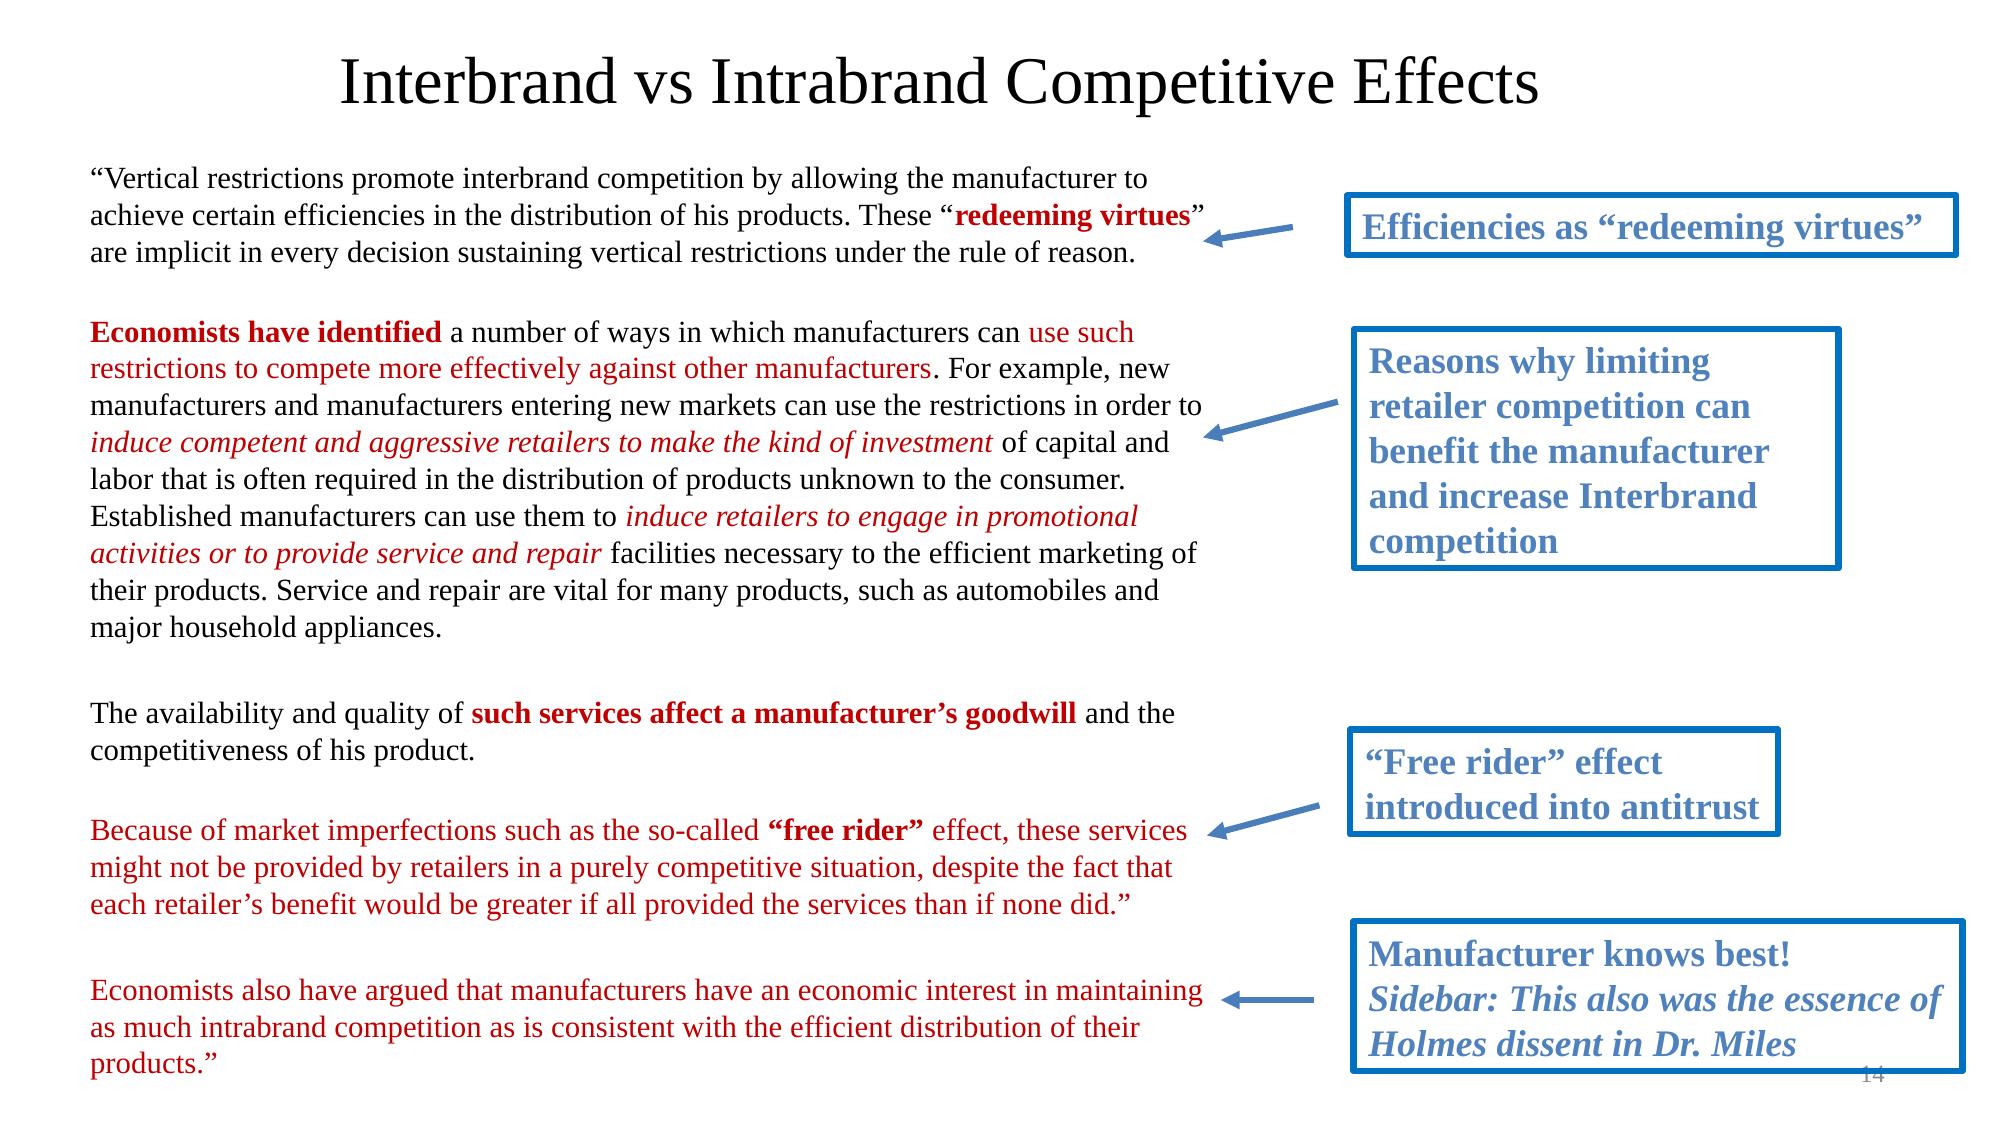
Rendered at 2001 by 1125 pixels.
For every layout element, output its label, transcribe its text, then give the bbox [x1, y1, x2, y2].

text_box “Free rider” effect introduced into antitrust [1349, 729, 1779, 835]
text_box Efficiencies as “redeeming virtues” [1347, 194, 1957, 255]
text_box Manufacturer knows best! Sidebar: This also was the essence of Holmes dissent in Dr. Miles [1353, 921, 1963, 1071]
slide_number 14 [1433, 1071, 1900, 1103]
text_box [1206, 805, 1320, 836]
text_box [1202, 226, 1294, 242]
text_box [1202, 401, 1339, 438]
list “Vertical restrictions promote interbrand competition by allowing the manufacturer to achieve certain efficiencies in the distribution of his products. These “redeeming virtues” are implicit in every decision sustaining vertical restrictions under the rule of reason. Economists have identified a number of ways in which manufacturers can use such restrictions to compete more effectively against other manufacturers. For example, new manufacturers and manufacturers entering new markets can use the restrictions in order to induce competent and aggressive retailers to make the kind of investment of capital and labor that is often required in the distribution of products unknown to the consumer. Established manufacturers can use them to induce retailers to engage in promotional activities or to provide service and repair facilities necessary to the efficient marketing of their products. Service and repair are vital for many products, such as automobiles and major household appliances. The availability and quality of such services affect a manufacturer’s goodwill and the competitiveness of his product. Because of market imperfections such as the so-called “free rider” effect, these services might not be provided by retailers in a purely competitive situation, despite the fact that each retailer’s benefit would be greater if all provided the services than if none did.” Economists also have argued that manufacturers have an economic interest in maintaining as much intrabrand competition as is consistent with the efficient distribution of their products.” [75, 149, 1221, 1103]
text_box Reasons why limiting retailer competition can benefit the manufacturer and increase Interbrand competition [1354, 328, 1839, 569]
title Interbrand vs Intrabrand Competitive Effects [324, 0, 1779, 171]
